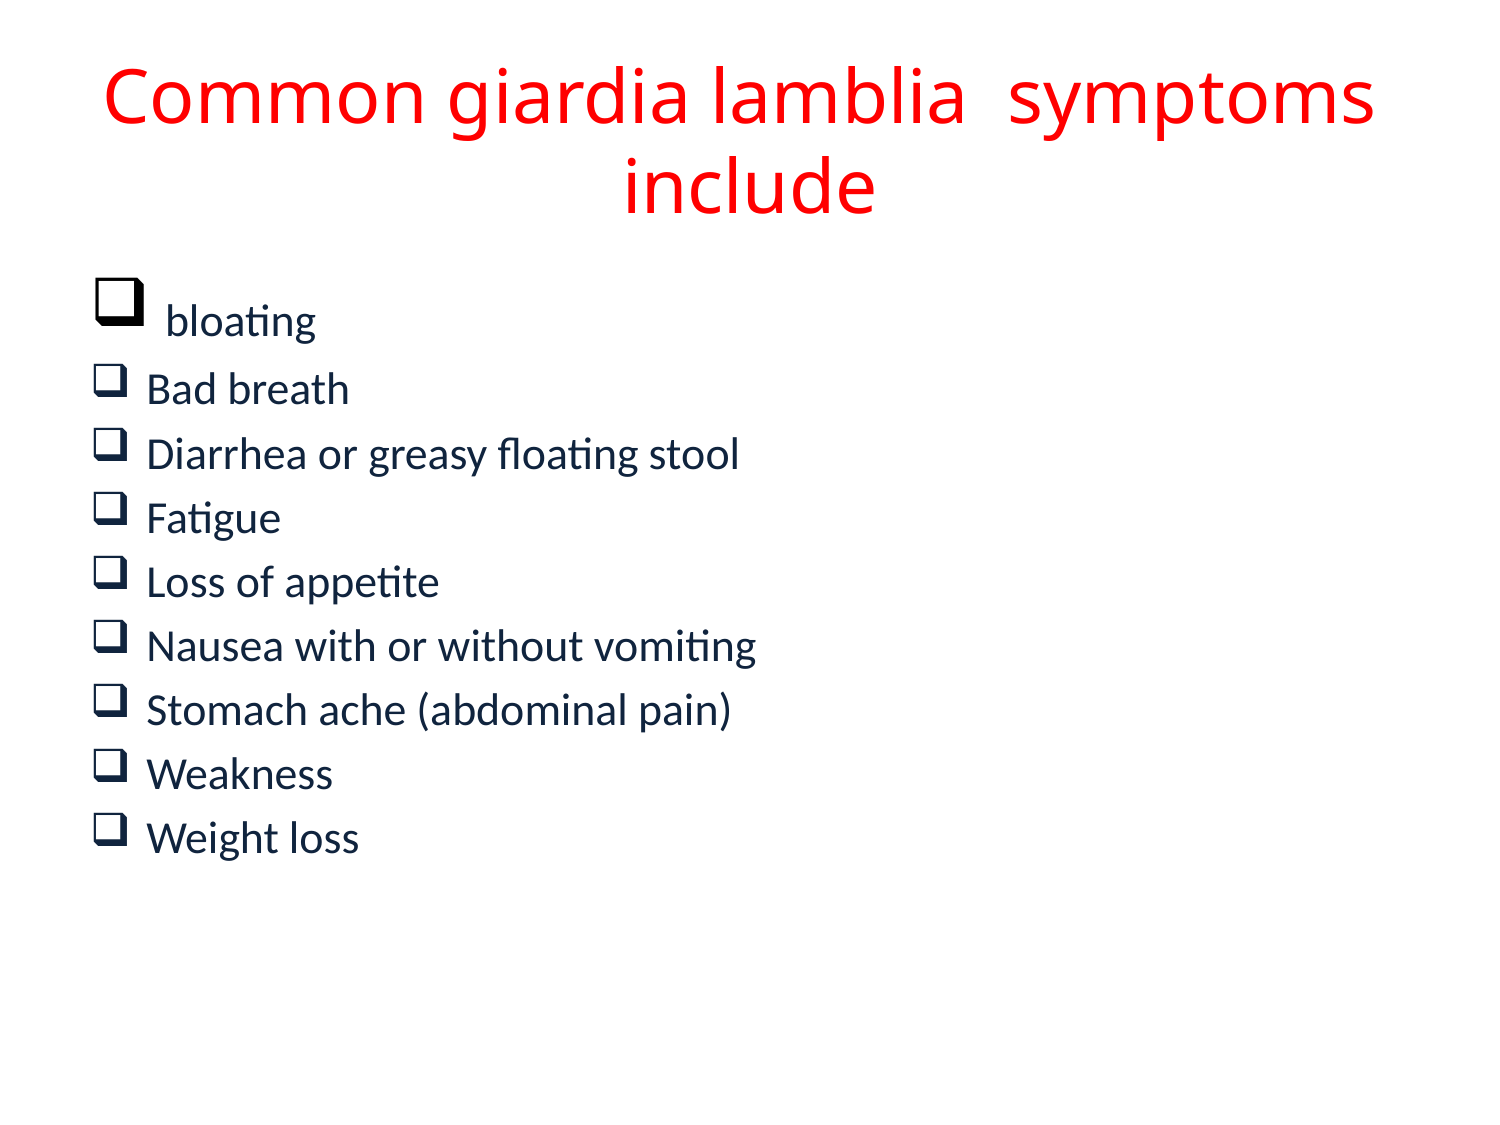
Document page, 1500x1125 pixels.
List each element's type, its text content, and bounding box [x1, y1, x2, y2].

title Common giardia lamblia symptoms include [75, 45, 1425, 233]
list bloating Bad breath Diarrhea or greasy floating stool Fatigue Loss of appetite Nausea with or without vomiting Stomach ache (abdominal pain) Weakness Weight loss [75, 262, 1425, 1005]
